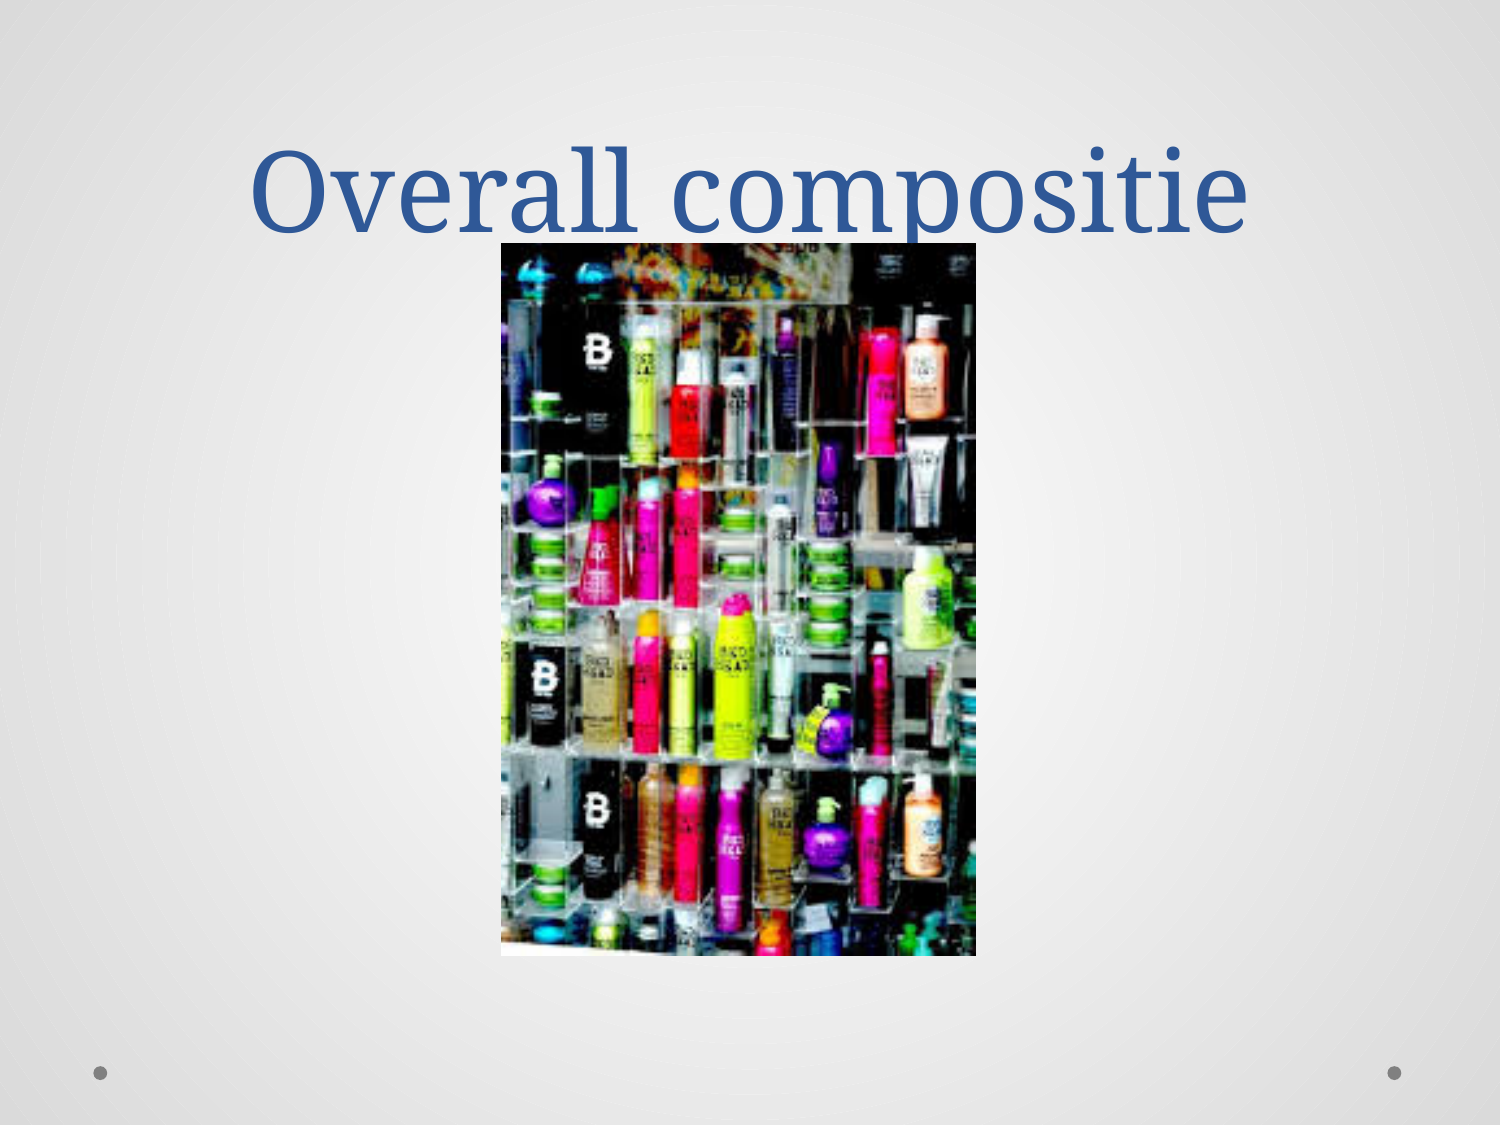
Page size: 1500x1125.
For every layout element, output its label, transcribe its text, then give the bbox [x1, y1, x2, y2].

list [501, 243, 976, 956]
title Overall compositie [75, 0, 1425, 263]
